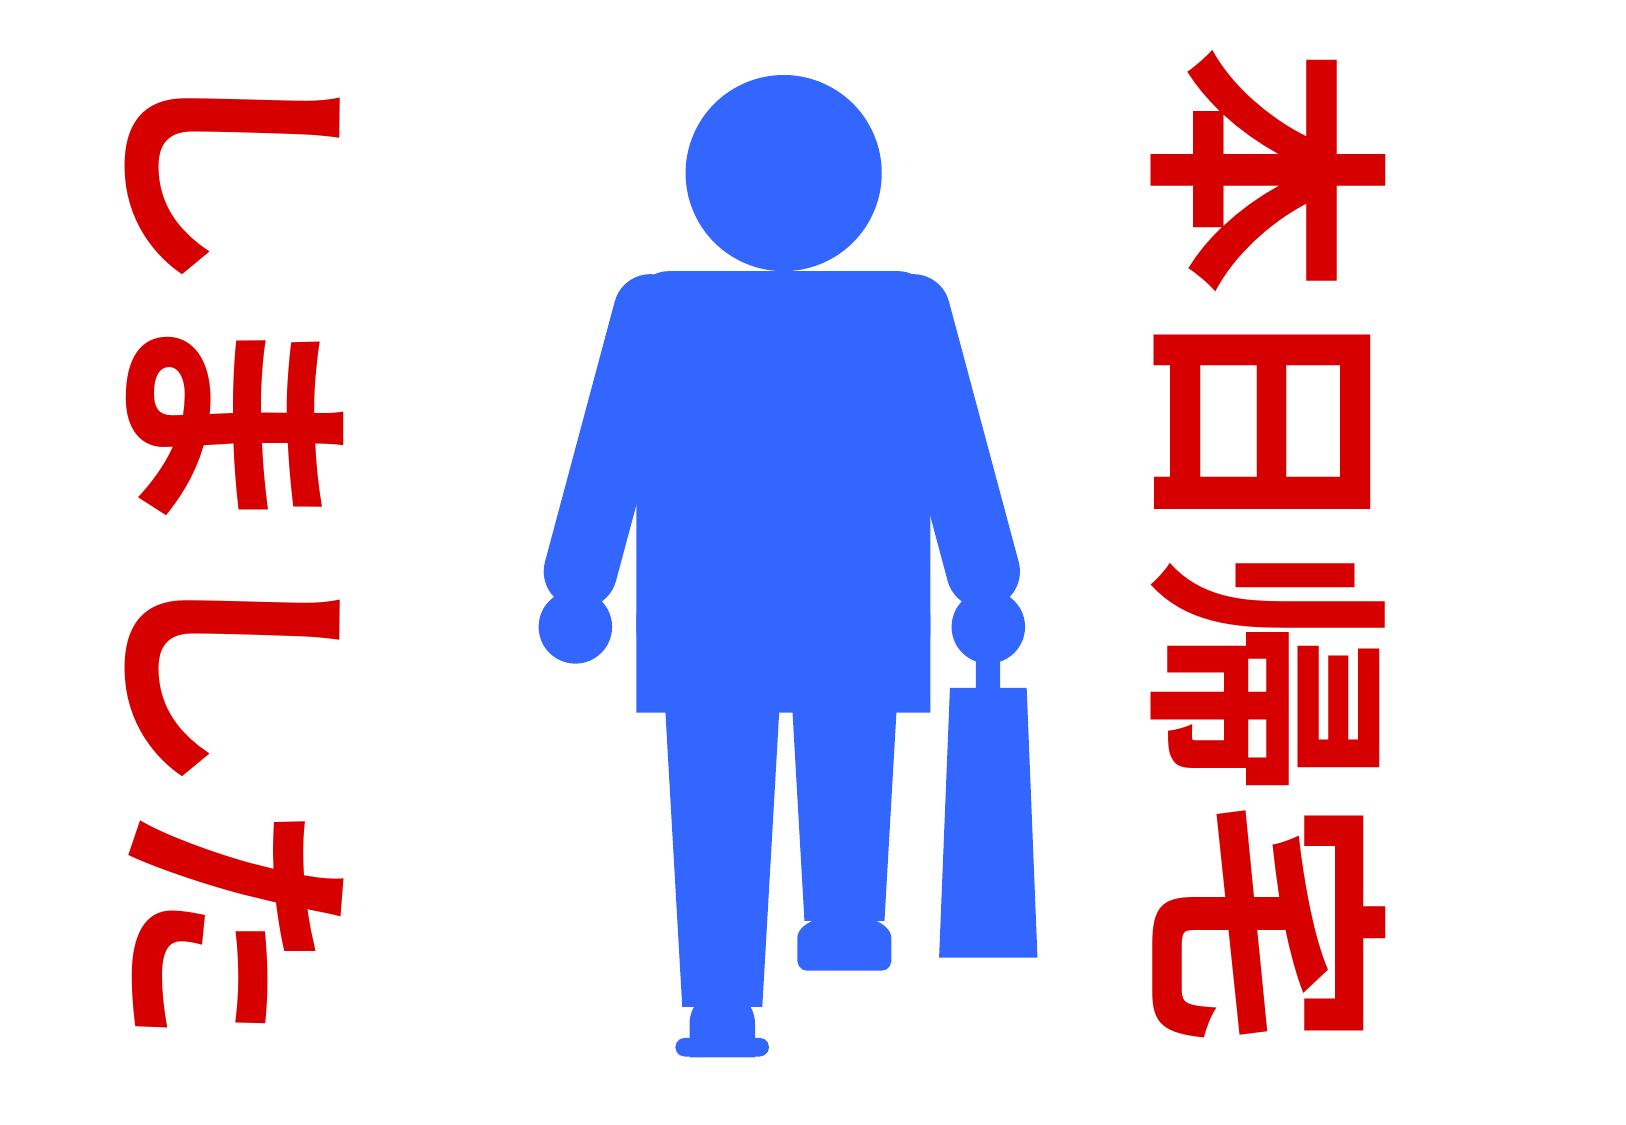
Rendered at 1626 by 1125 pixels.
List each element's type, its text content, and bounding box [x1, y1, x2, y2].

text_box 本日帰宅 [1116, 32, 1601, 1062]
text_box しました [84, 32, 569, 1062]
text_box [538, 74, 1038, 1057]
